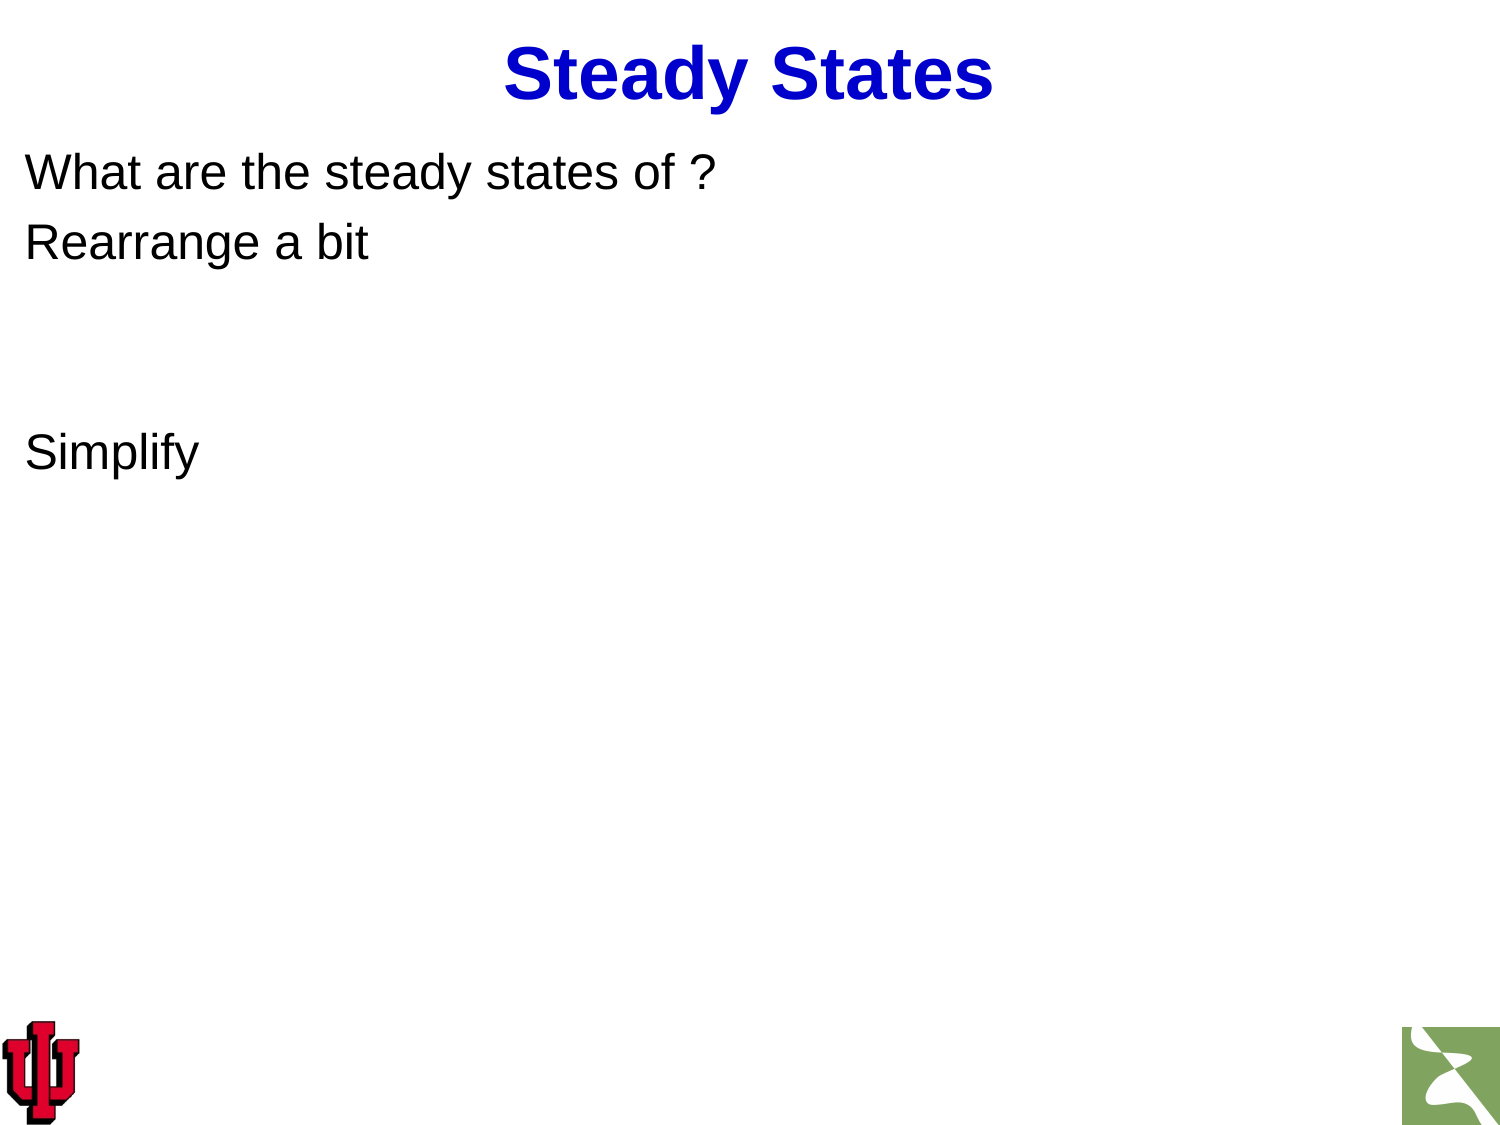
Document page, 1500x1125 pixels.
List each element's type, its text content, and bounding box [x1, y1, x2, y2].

picture [1402, 1027, 1500, 1125]
title Steady States [0, 0, 1500, 164]
picture [0, 1020, 80, 1125]
